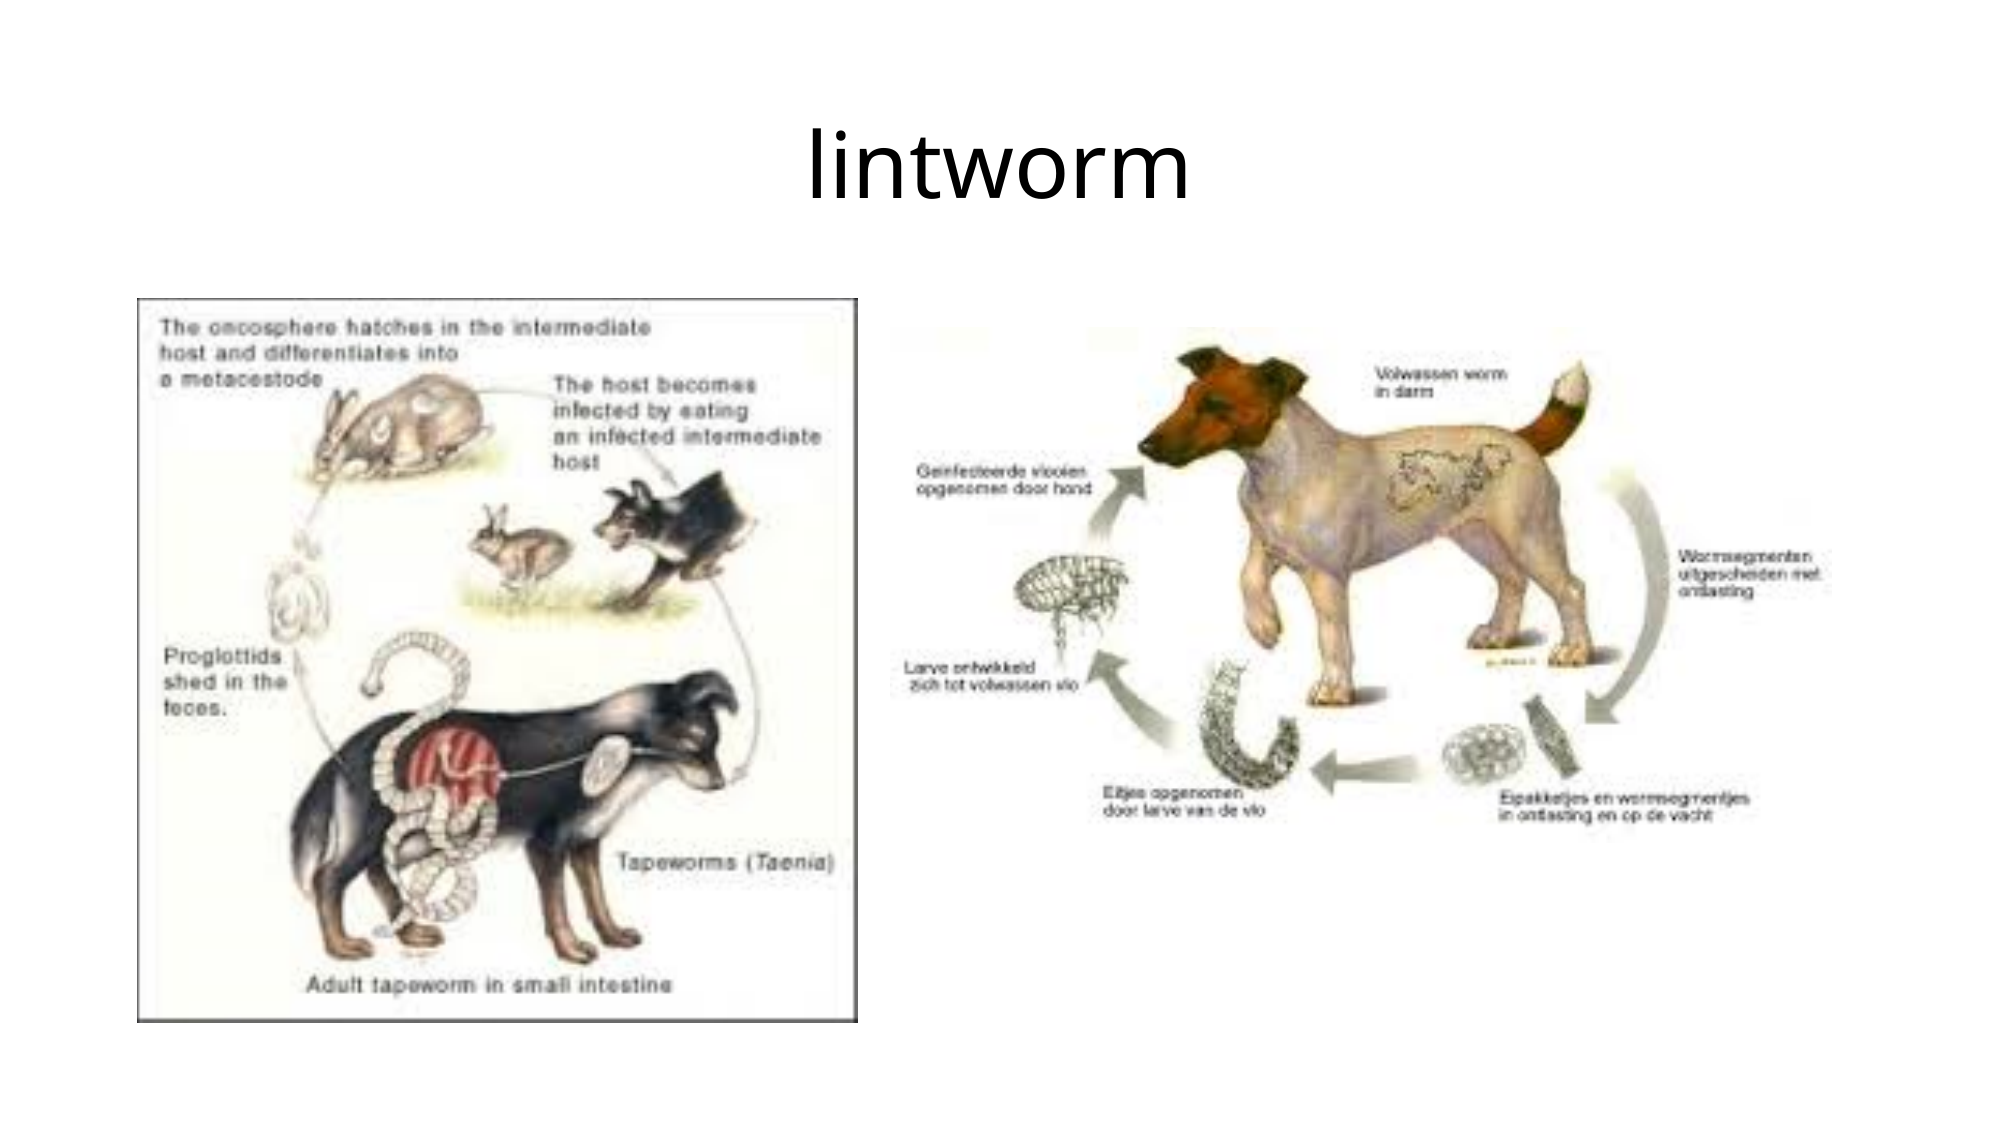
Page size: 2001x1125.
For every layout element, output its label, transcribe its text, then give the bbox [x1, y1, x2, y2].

picture [889, 327, 1832, 843]
title lintworm [137, 59, 1863, 278]
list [137, 298, 858, 1023]
